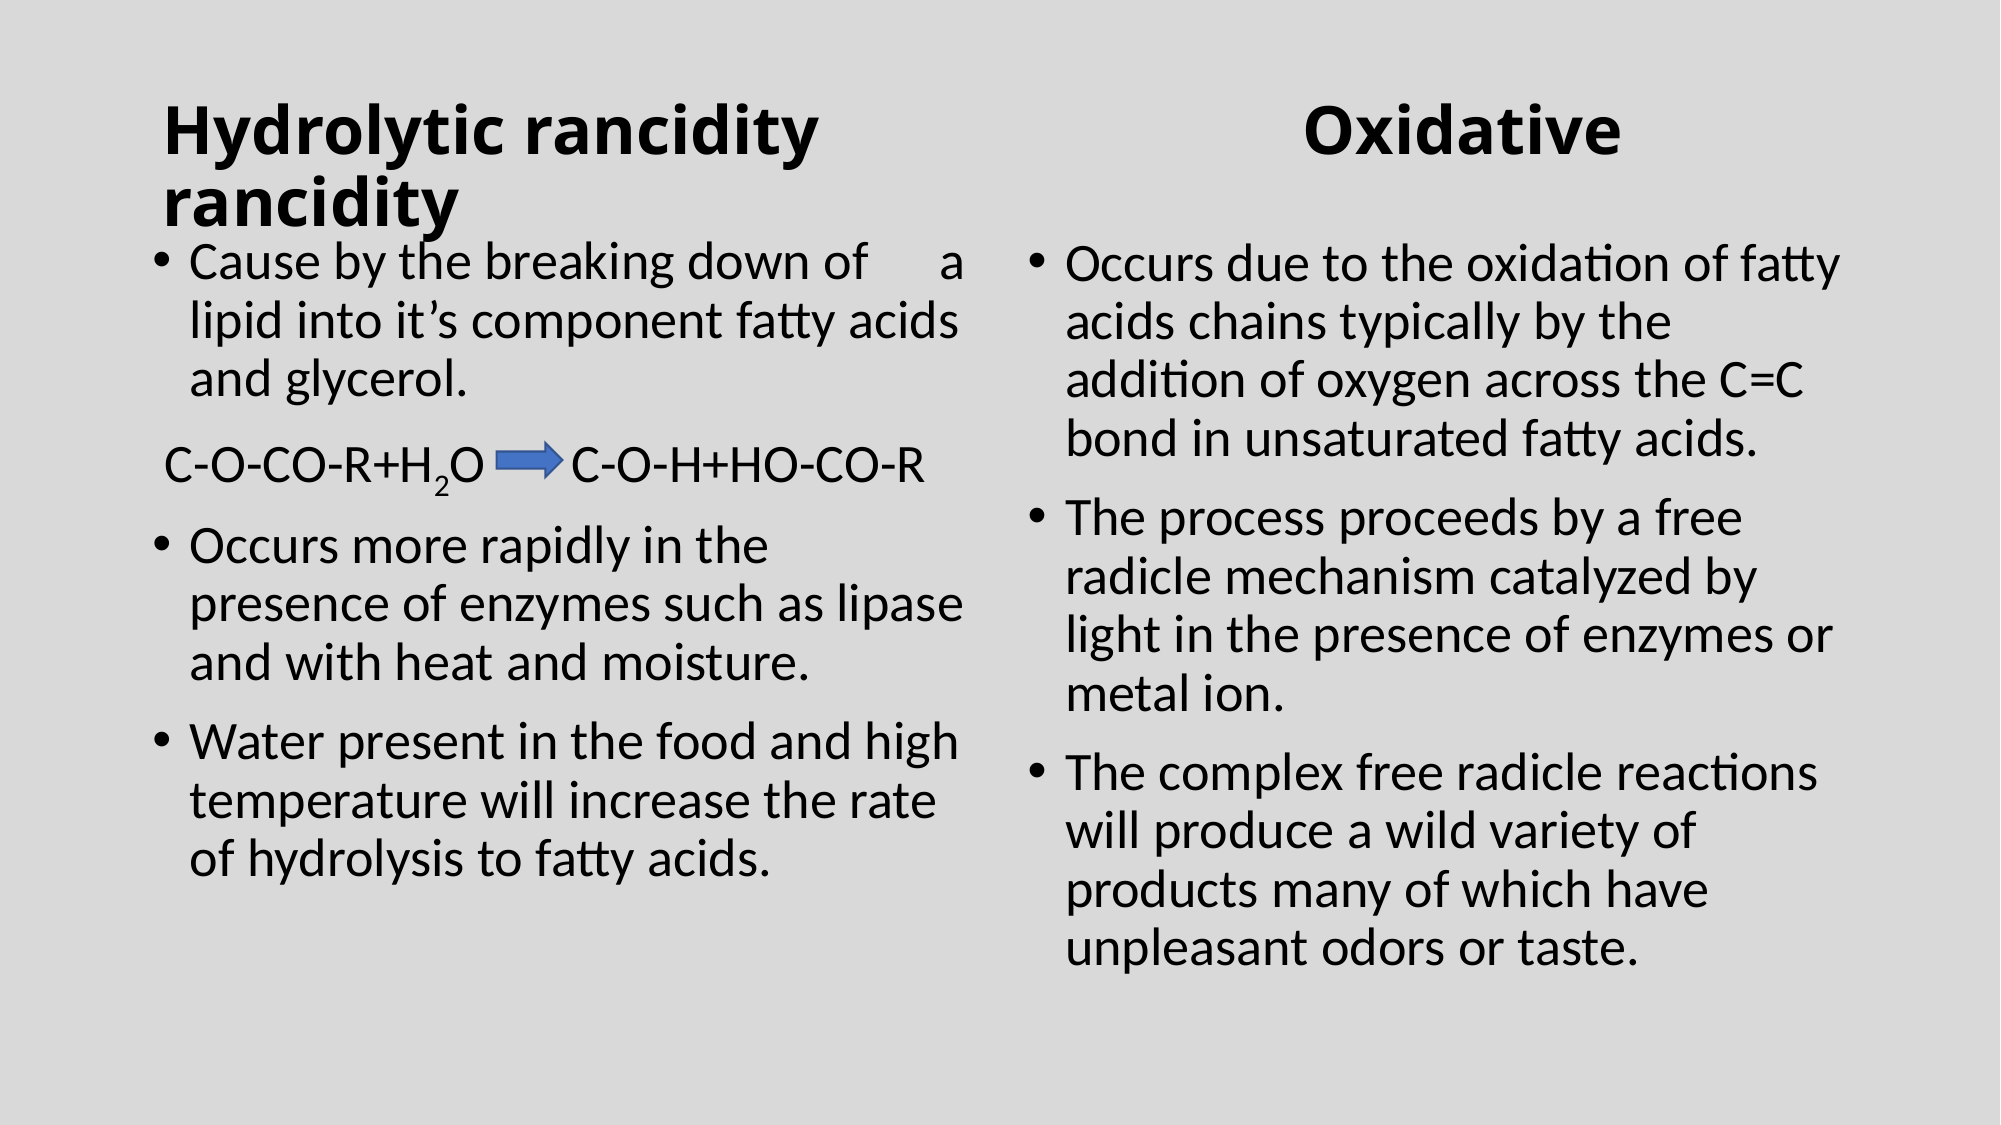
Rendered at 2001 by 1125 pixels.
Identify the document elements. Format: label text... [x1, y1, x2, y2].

title Hydrolytic rancidity Oxidative rancidity [147, 59, 1863, 278]
list Cause by the breaking down of a lipid into it’s component fatty acids and glycerol. C-O-CO-R+H2O C-O-H+HO-CO-R Occurs more rapidly in the presence of enzymes such as lipase and with heat and moisture. Water present in the food and high temperature will increase the rate of hydrolysis to fatty acids. [137, 225, 988, 940]
list Occurs due to the oxidation of fatty acids chains typically by the addition of oxygen across the C=C bond in unsaturated fatty acids. The process proceeds by a free radicle mechanism catalyzed by light in the presence of enzymes or metal ion. The complex free radicle reactions will produce a wild variety of products many of which have unpleasant odors or taste. [1012, 226, 1863, 941]
text_box [495, 440, 564, 480]
